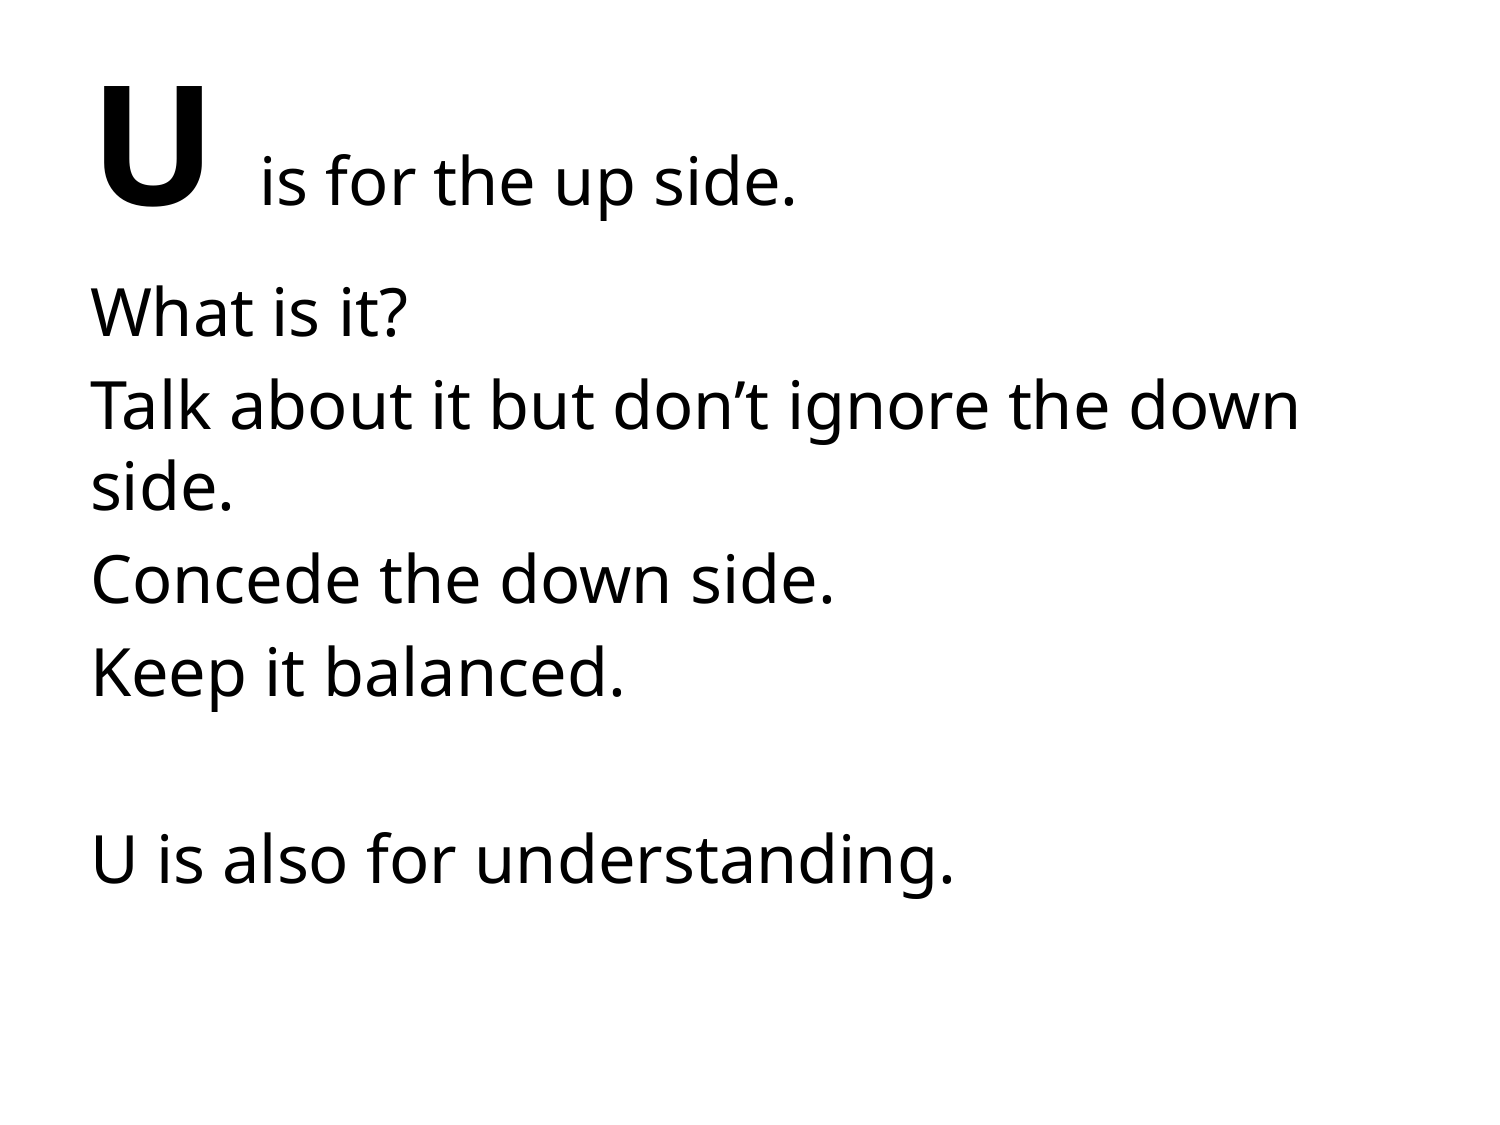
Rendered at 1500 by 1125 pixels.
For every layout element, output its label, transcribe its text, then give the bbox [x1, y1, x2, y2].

title U is for the up side. [75, 45, 1425, 233]
list What is it? Talk about it but don’t ignore the down side. Concede the down side. Keep it balanced. U is also for understanding. [75, 262, 1425, 1005]
